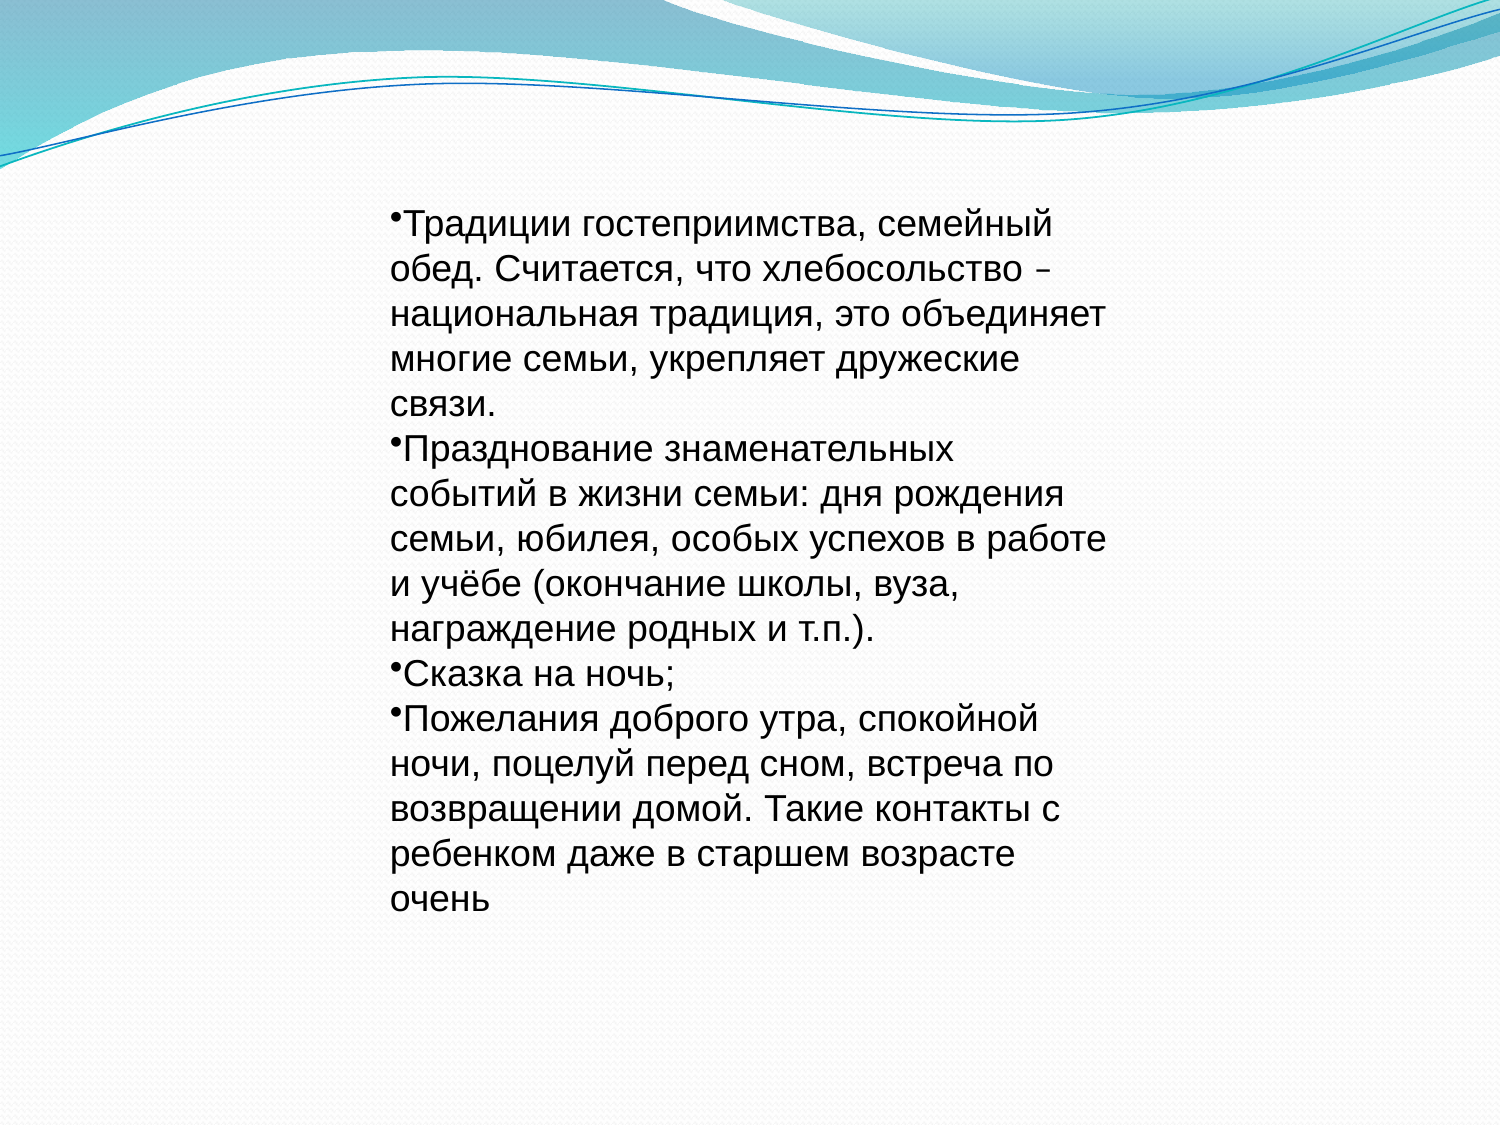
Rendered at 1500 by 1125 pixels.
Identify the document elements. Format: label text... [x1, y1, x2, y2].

text_box Традиции гостеприимства, семейный обед. Считается, что хлебосольство – национальная традиция, это объединяет многие семьи, укрепляет дружеские связи. Празднование знаменательных событий в жизни семьи: дня рождения семьи, юбилея, особых успехов в работе и учёбе (окончание школы, вуза, награждение родных и т.п.). Сказка на ночь; Пожелания доброго утра, спокойной ночи, поцелуй перед сном, встреча по возвращении домой. Такие контакты с ребенком даже в старшем возрасте очень [374, 191, 1125, 927]
